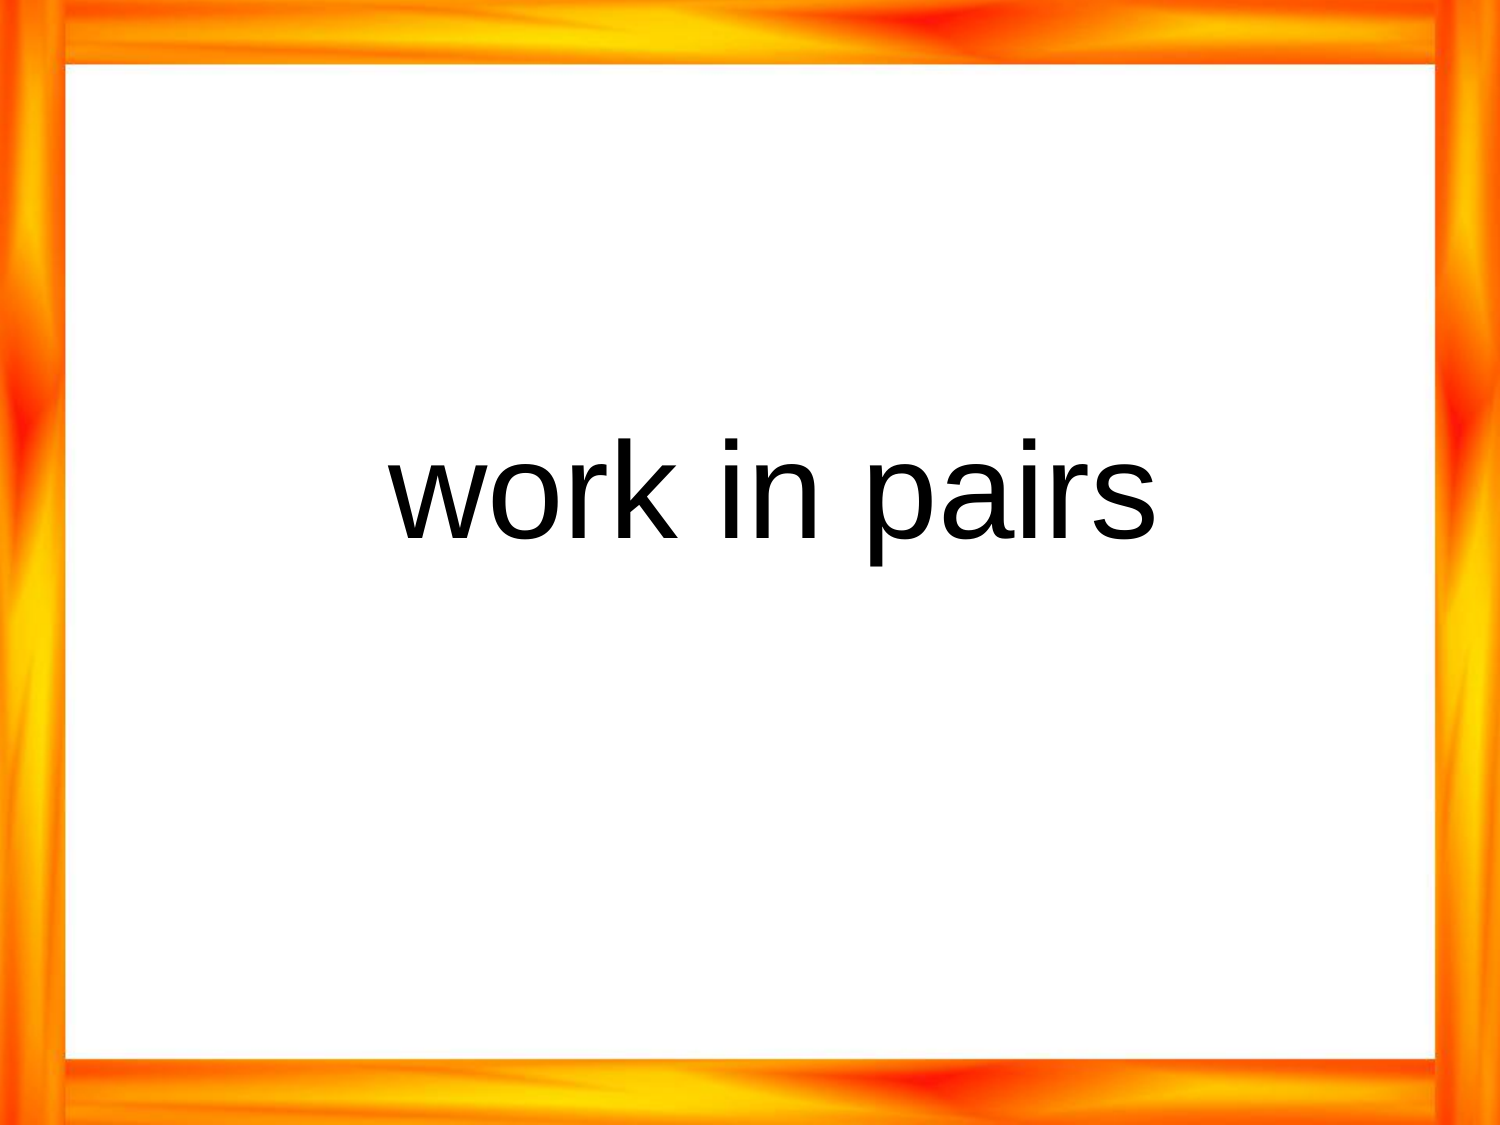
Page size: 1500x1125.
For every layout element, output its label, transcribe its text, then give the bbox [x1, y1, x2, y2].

picture [0, 0, 1500, 1125]
list work in pairs [100, 109, 1449, 1067]
